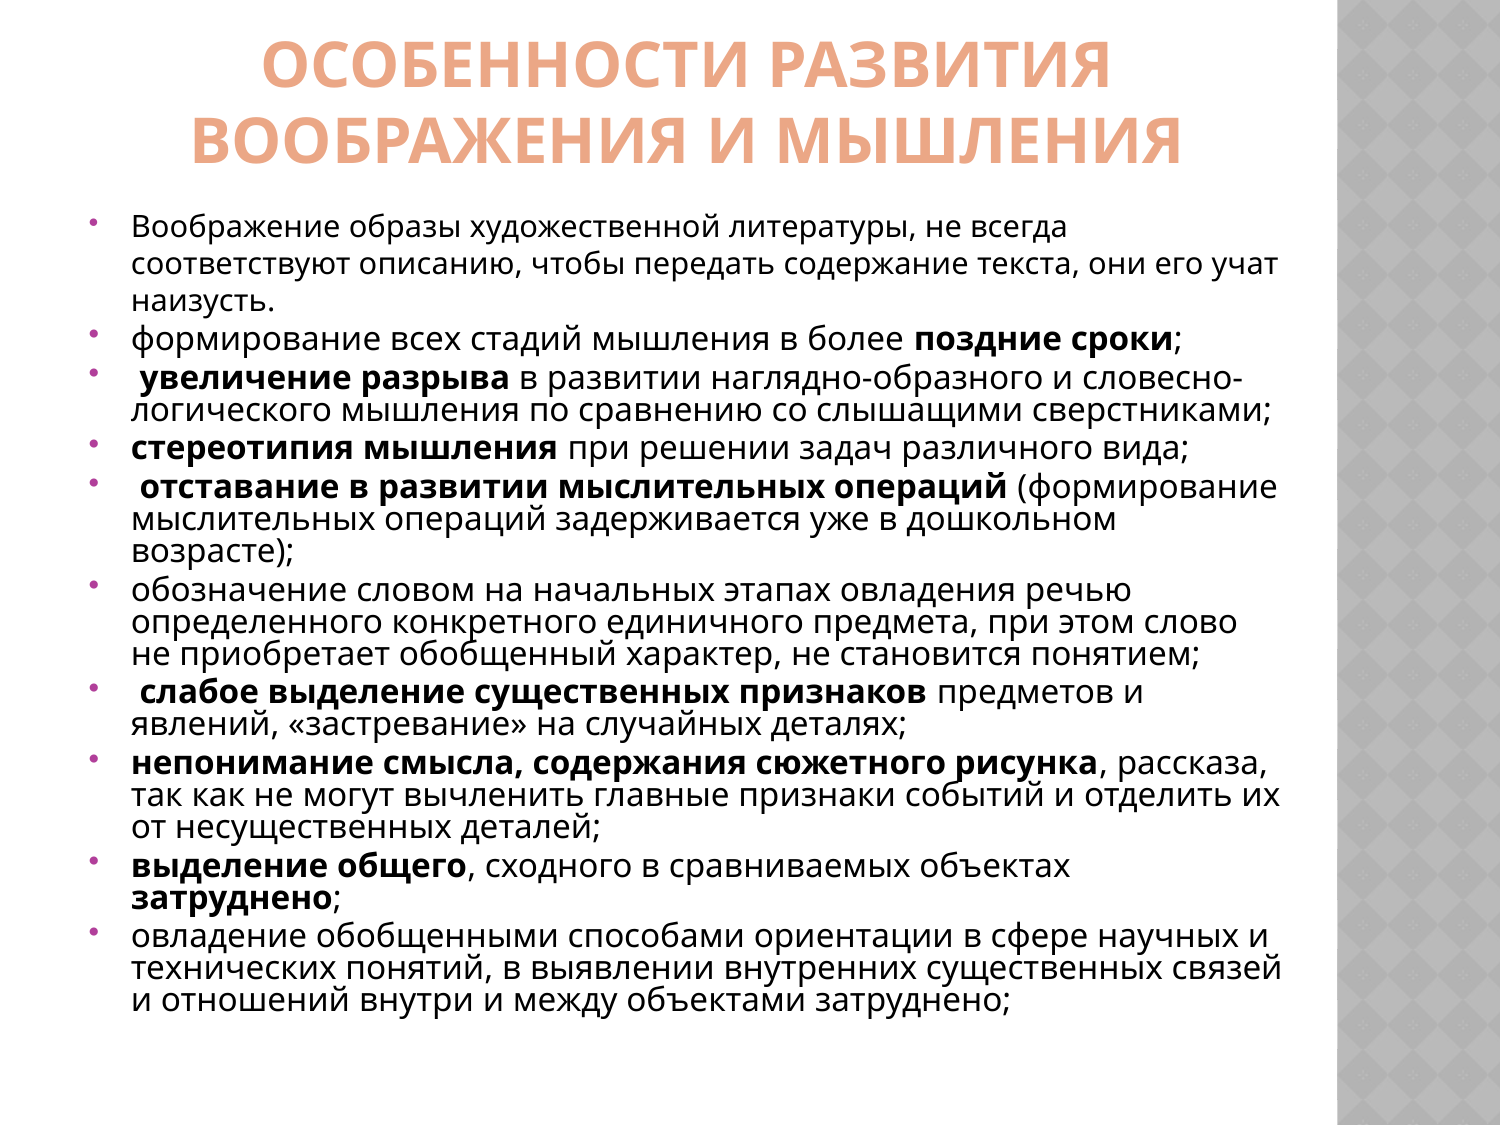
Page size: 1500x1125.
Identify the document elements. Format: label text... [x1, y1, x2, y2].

title Особенности развития воображения и мышления [75, 23, 1300, 176]
list Воображение образы художественной литературы, не всегда соответствуют описанию, чтобы передать содержание текста, они его учат наизусть. формирование всех стадий мышления в более поздние сроки; увеличение разрыва в развитии наглядно-образного и словесно-логического мышления по сравнению со слышащими сверстниками; стереотипия мышления при решении задач различного вида; отставание в развитии мыслительных операций (формирование мыслительных операций задерживается уже в дошкольном возрасте); обозначение словом на начальных этапах овладения речью определенного конкретного единичного предмета, при этом слово не приобретает обобщенный характер, не становится понятием; слабое выделение существенных признаков предметов и явлений, «застревание» на случайных деталях; непонимание смысла, содержания сюжетного рисунка, рассказа, так как не могут вычленить главные признаки событий и отделить их от несущественных деталей; выделение общего, сходного в сравниваемых объектах затруднено; овладение обобщенными способами ориентации в сфере научных и технических понятий, в выявлении внутренних существенных связей и отношений внутри и между объектами затруднено; [75, 199, 1300, 1062]
